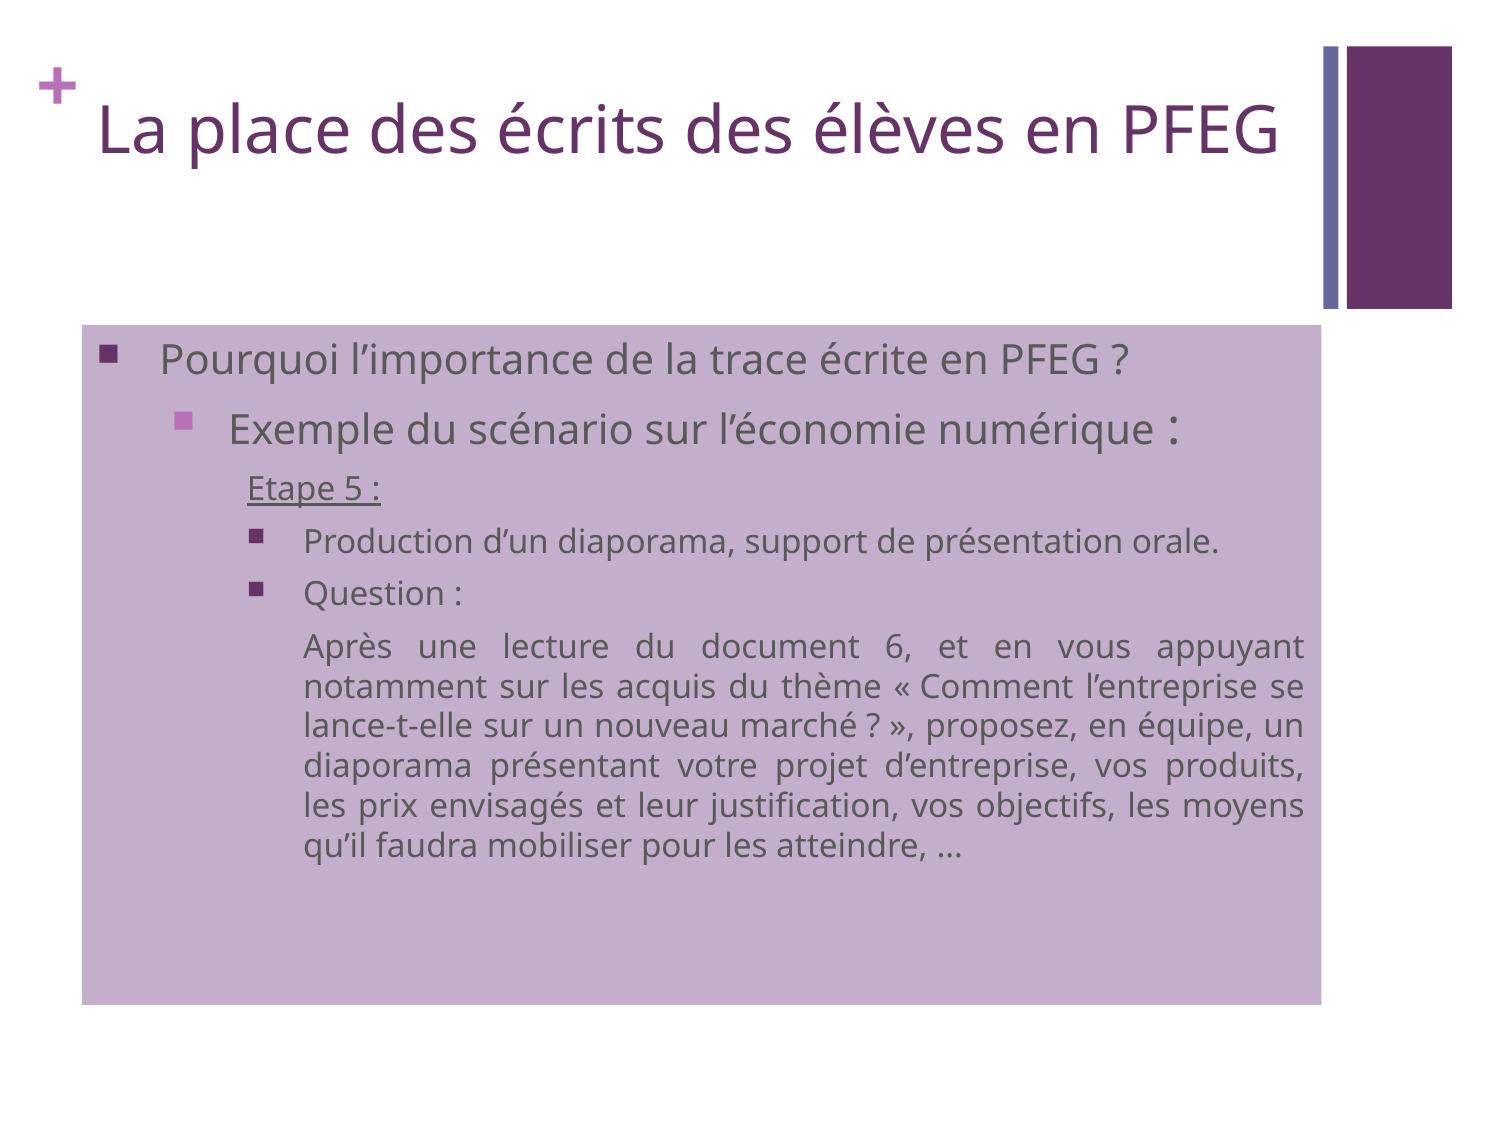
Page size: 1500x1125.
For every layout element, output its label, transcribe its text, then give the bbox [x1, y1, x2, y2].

title La place des écrits des élèves en PFEG [81, 79, 1322, 263]
list Pourquoi l’importance de la trace écrite en PFEG ? Exemple du scénario sur l’économie numérique : Etape 5 : Production d’un diaporama, support de présentation orale. Question : Après une lecture du document 6, et en vous appuyant notamment sur les acquis du thème « Comment l’entreprise se lance-t-elle sur un nouveau marché ? », proposez, en équipe, un diaporama présentant votre projet d’entreprise, vos produits, les prix envisagés et leur justification, vos objectifs, les moyens qu’il faudra mobiliser pour les atteindre, … [81, 324, 1322, 1005]
